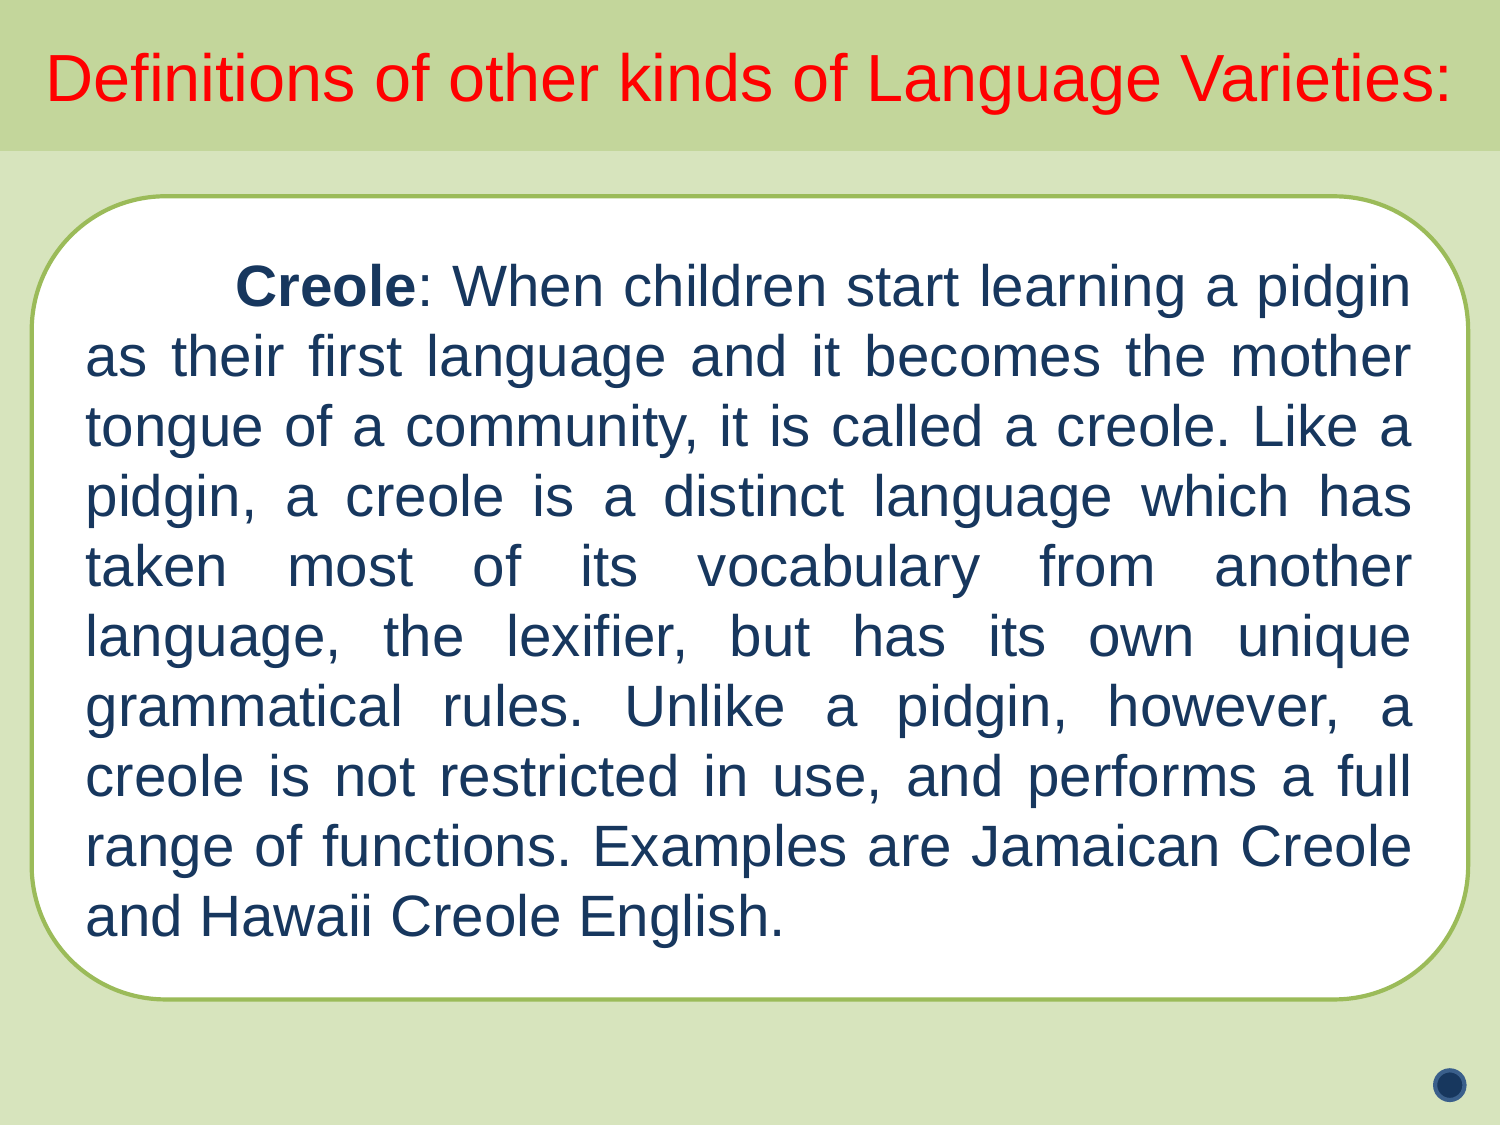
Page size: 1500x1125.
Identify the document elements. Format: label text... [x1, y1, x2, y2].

text_box Definitions of other kinds of Language Varieties: [0, 0, 1500, 151]
text_box [1433, 1068, 1467, 1103]
text_box Creole: When children start learning a pidgin as their first language and it becomes the mother tongue of a community, it is called a creole. Like a pidgin, a creole is a distinct language which has taken most of its vocabulary from another language, the lexifier, but has its own unique grammatical rules. Unlike a pidgin, however, a creole is not restricted in use, and performs a full range of functions. Examples are Jamaican Creole and Hawaii Creole English. [29, 194, 1471, 1002]
